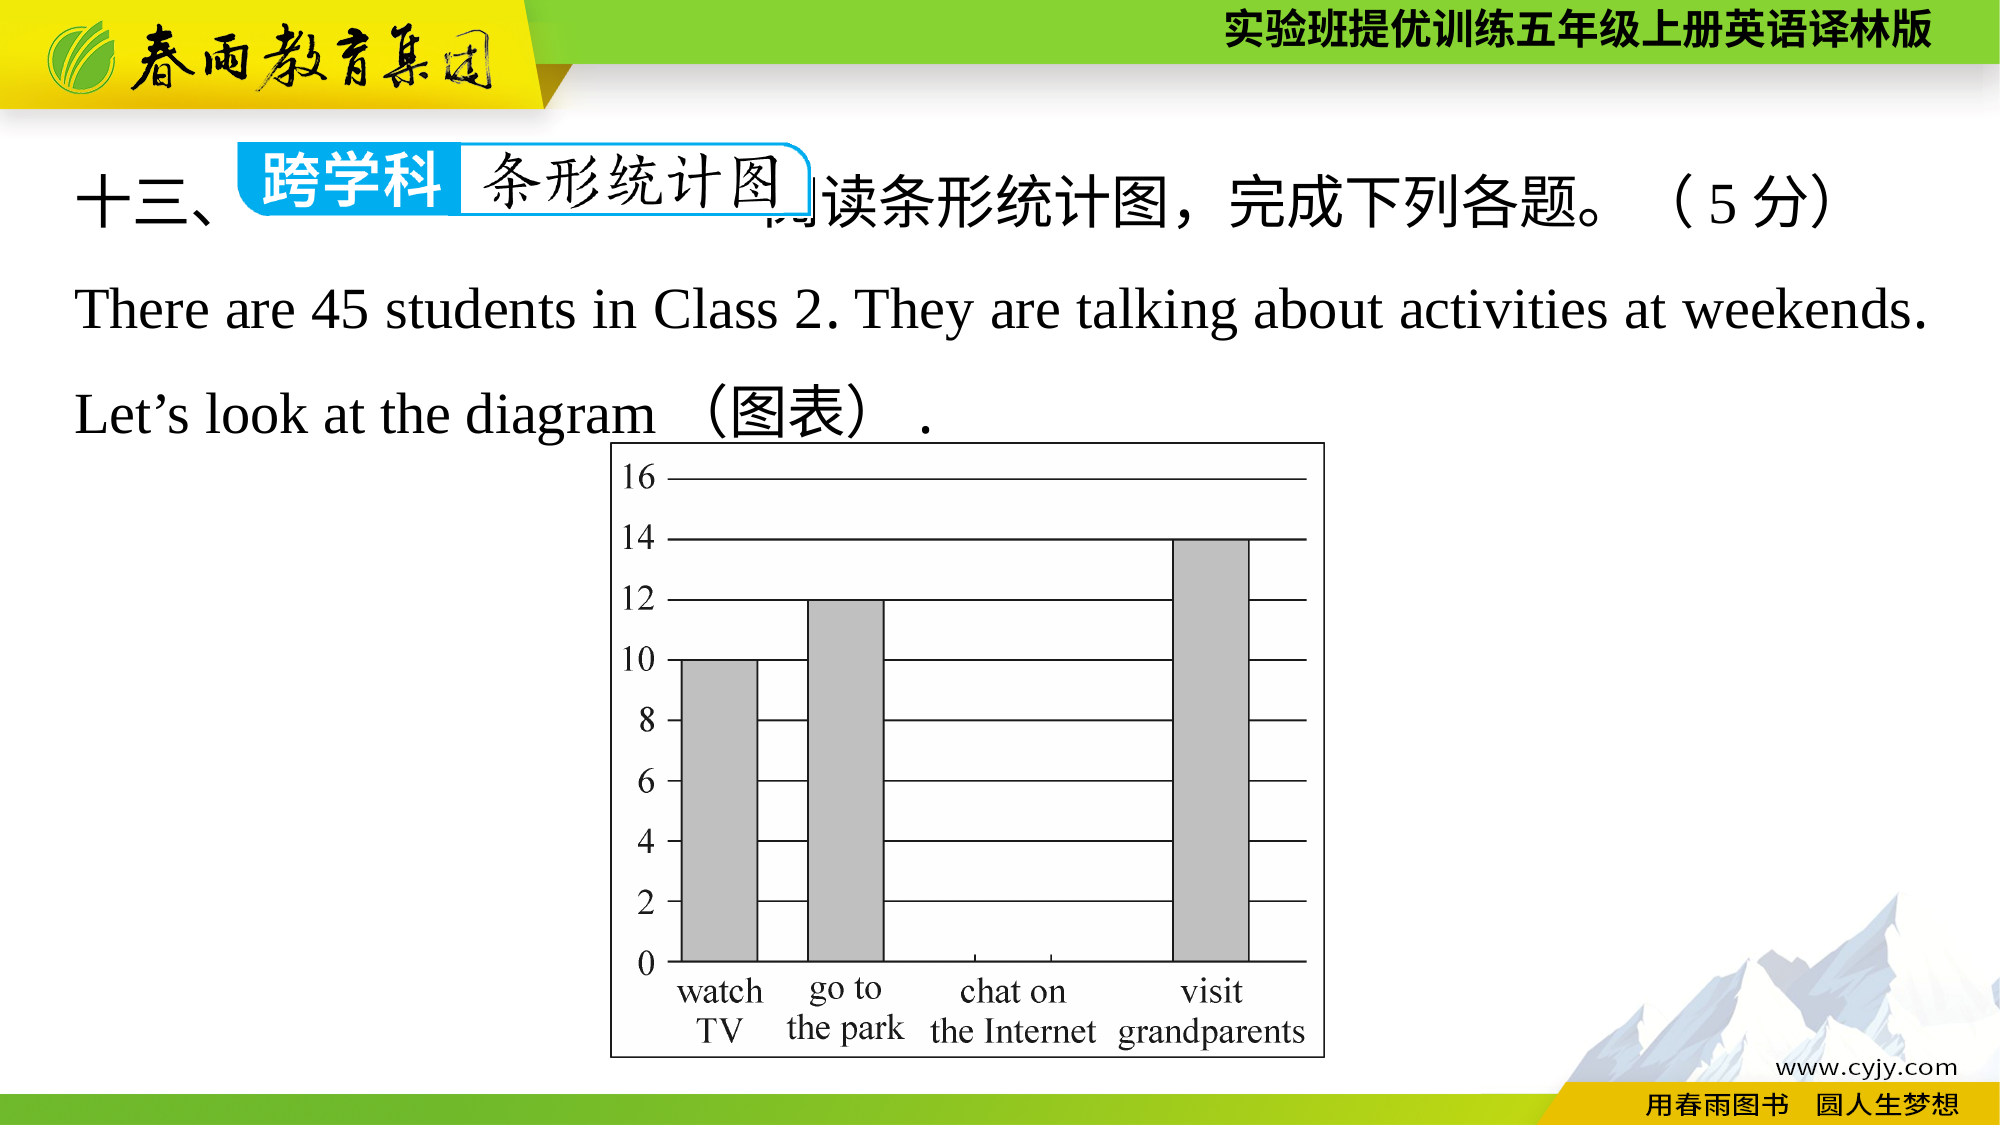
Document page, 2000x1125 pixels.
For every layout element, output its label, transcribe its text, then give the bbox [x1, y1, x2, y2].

list 十三、 阅读条形统计图，完成下列各题。（5分） There are 45 students in Class 2. They are talking about activities at weekends. Let’s look at the diagram（图表）. [59, 122, 1944, 443]
picture [0, 0, 2000, 1125]
